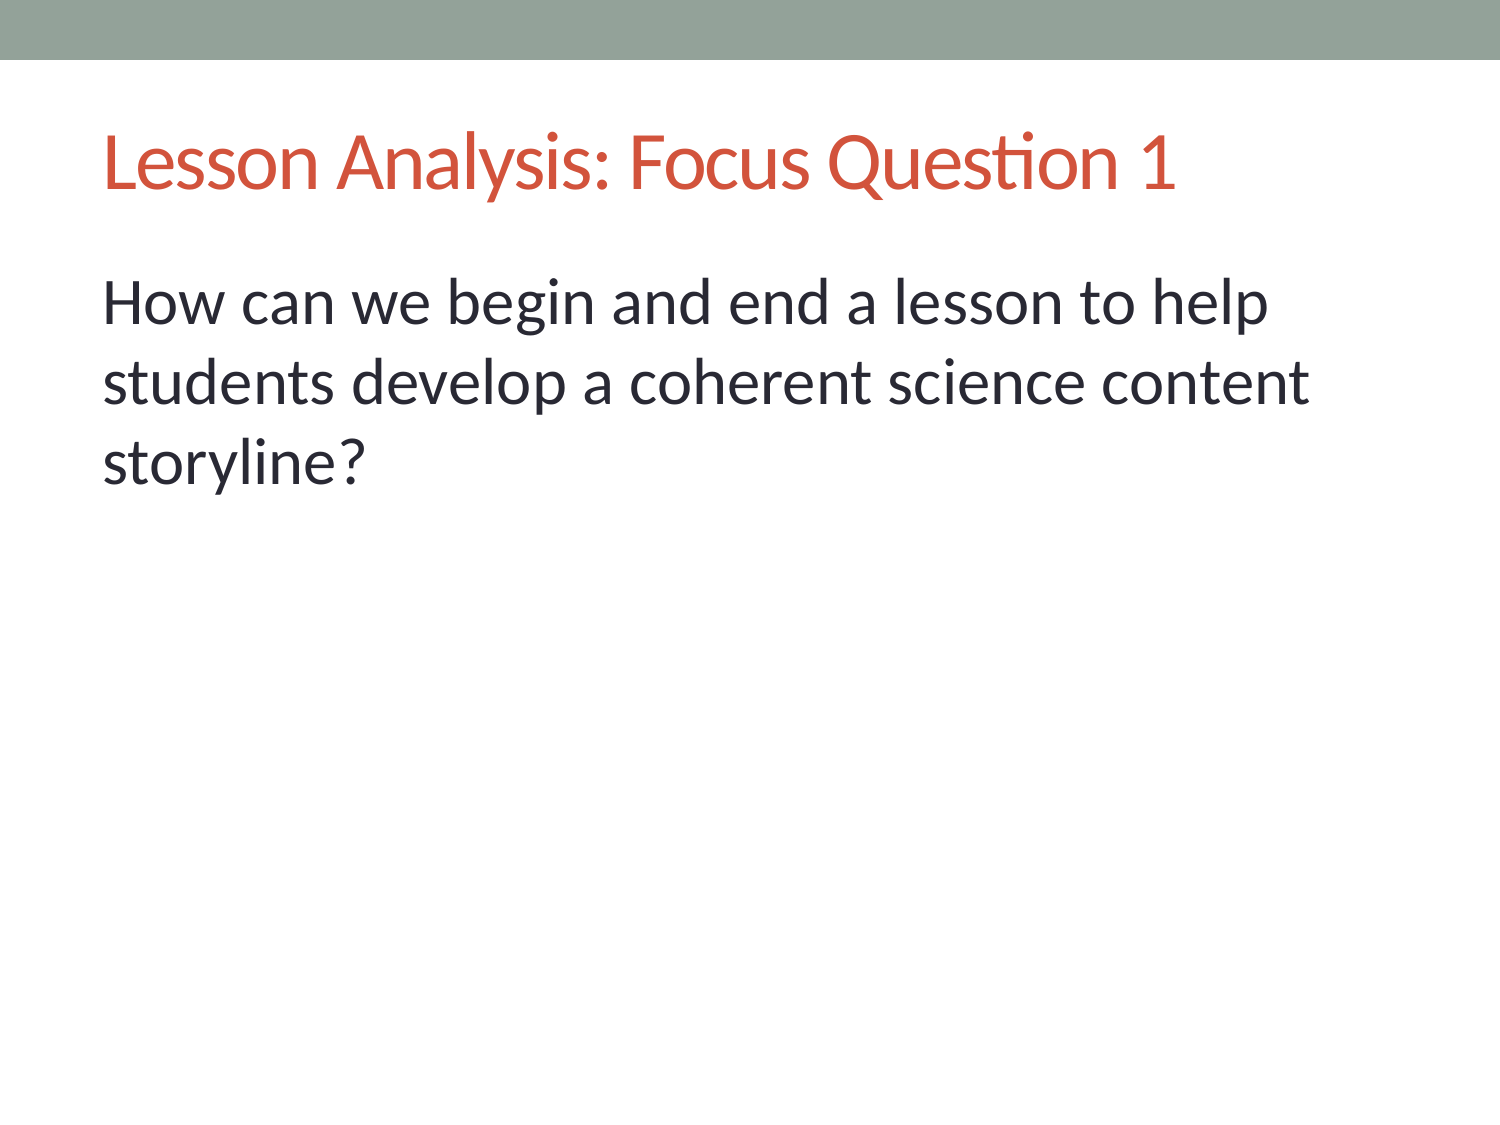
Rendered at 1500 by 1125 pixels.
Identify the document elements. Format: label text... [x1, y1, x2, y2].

list How can we begin and end a lesson to help students develop a coherent science content storyline? [87, 249, 1425, 975]
title Lesson Analysis: Focus Question 1 [87, 62, 1425, 249]
